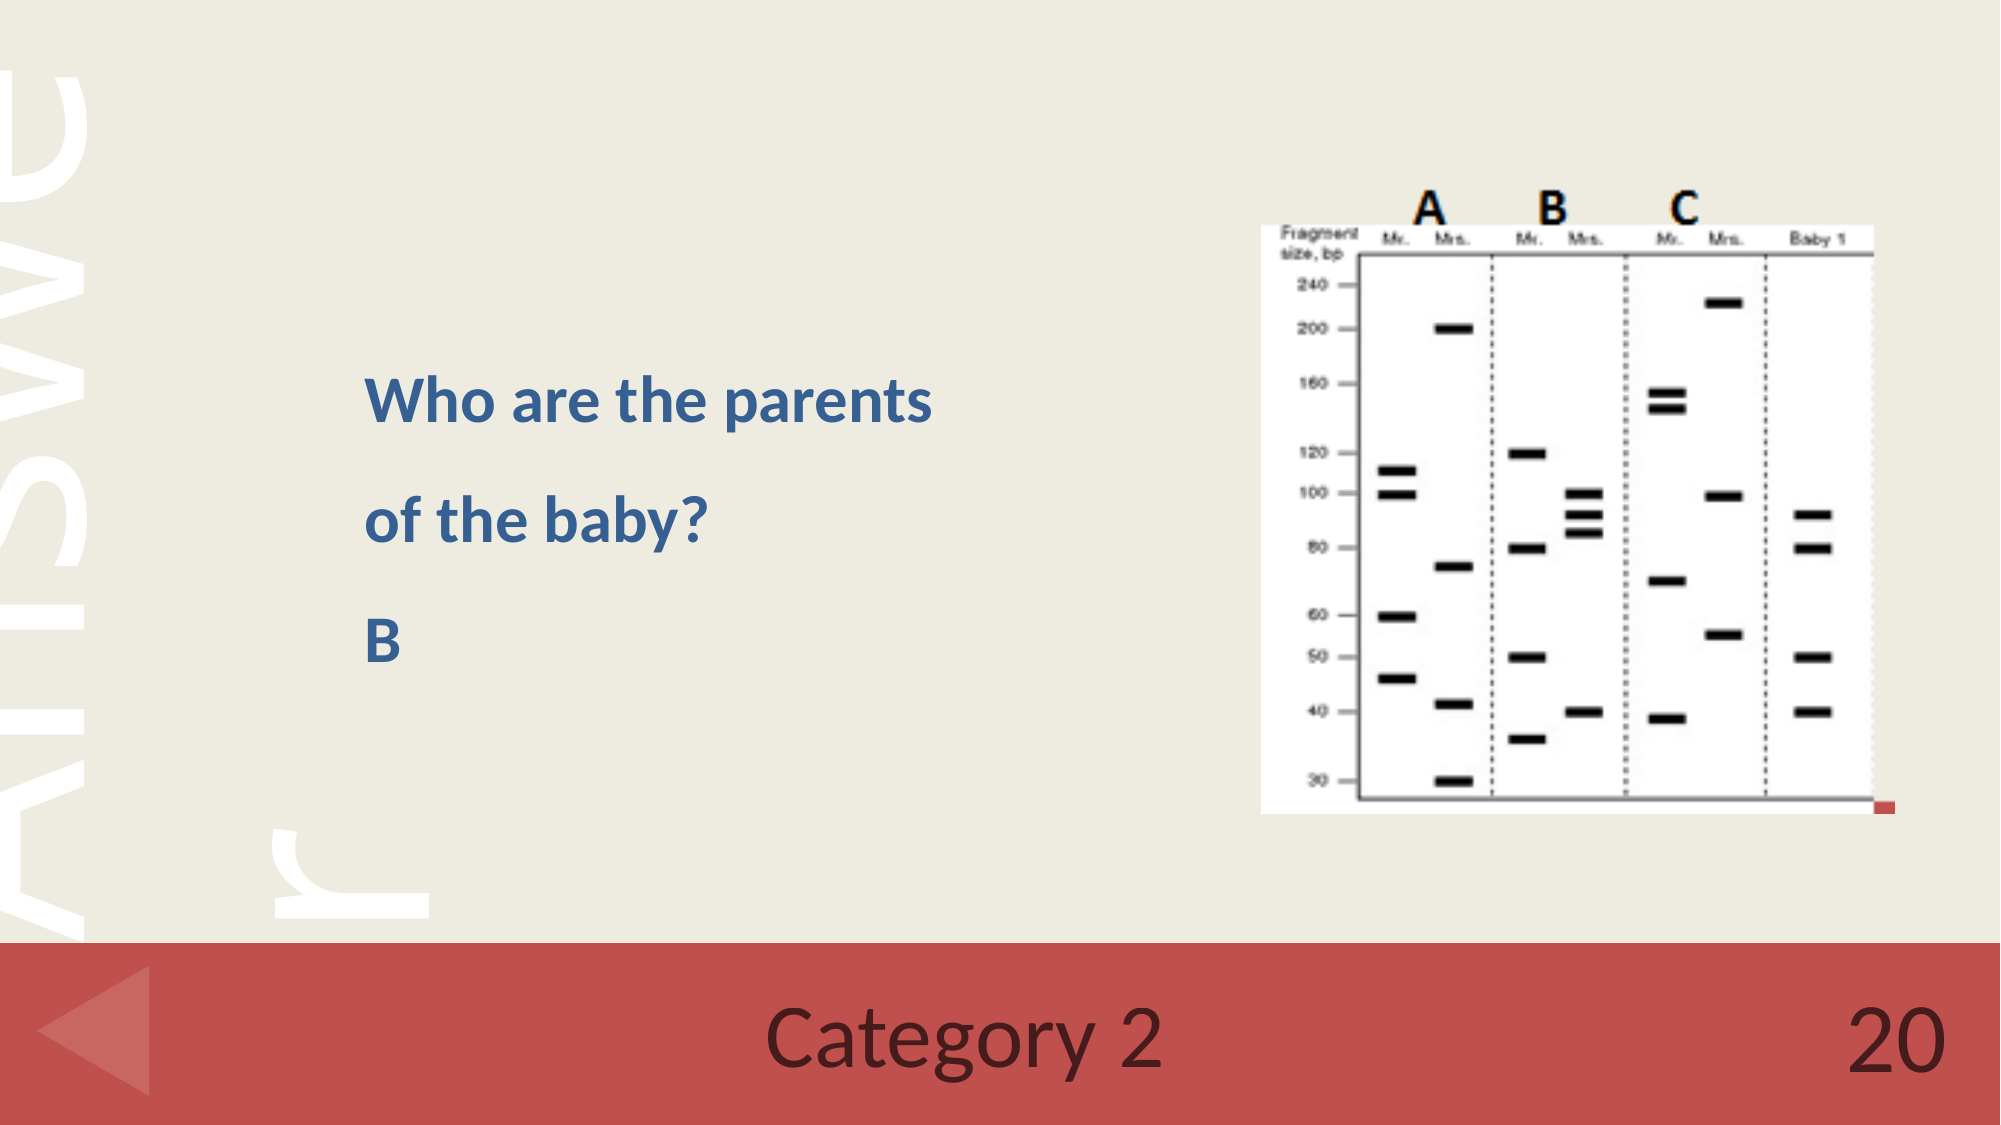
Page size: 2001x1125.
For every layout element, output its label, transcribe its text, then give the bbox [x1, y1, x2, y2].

title Category 2 [65, 937, 1866, 1125]
text_box Who are the parents of the baby? B [349, 153, 978, 839]
picture [1260, 174, 1895, 814]
list 20 [1866, 967, 1963, 1097]
